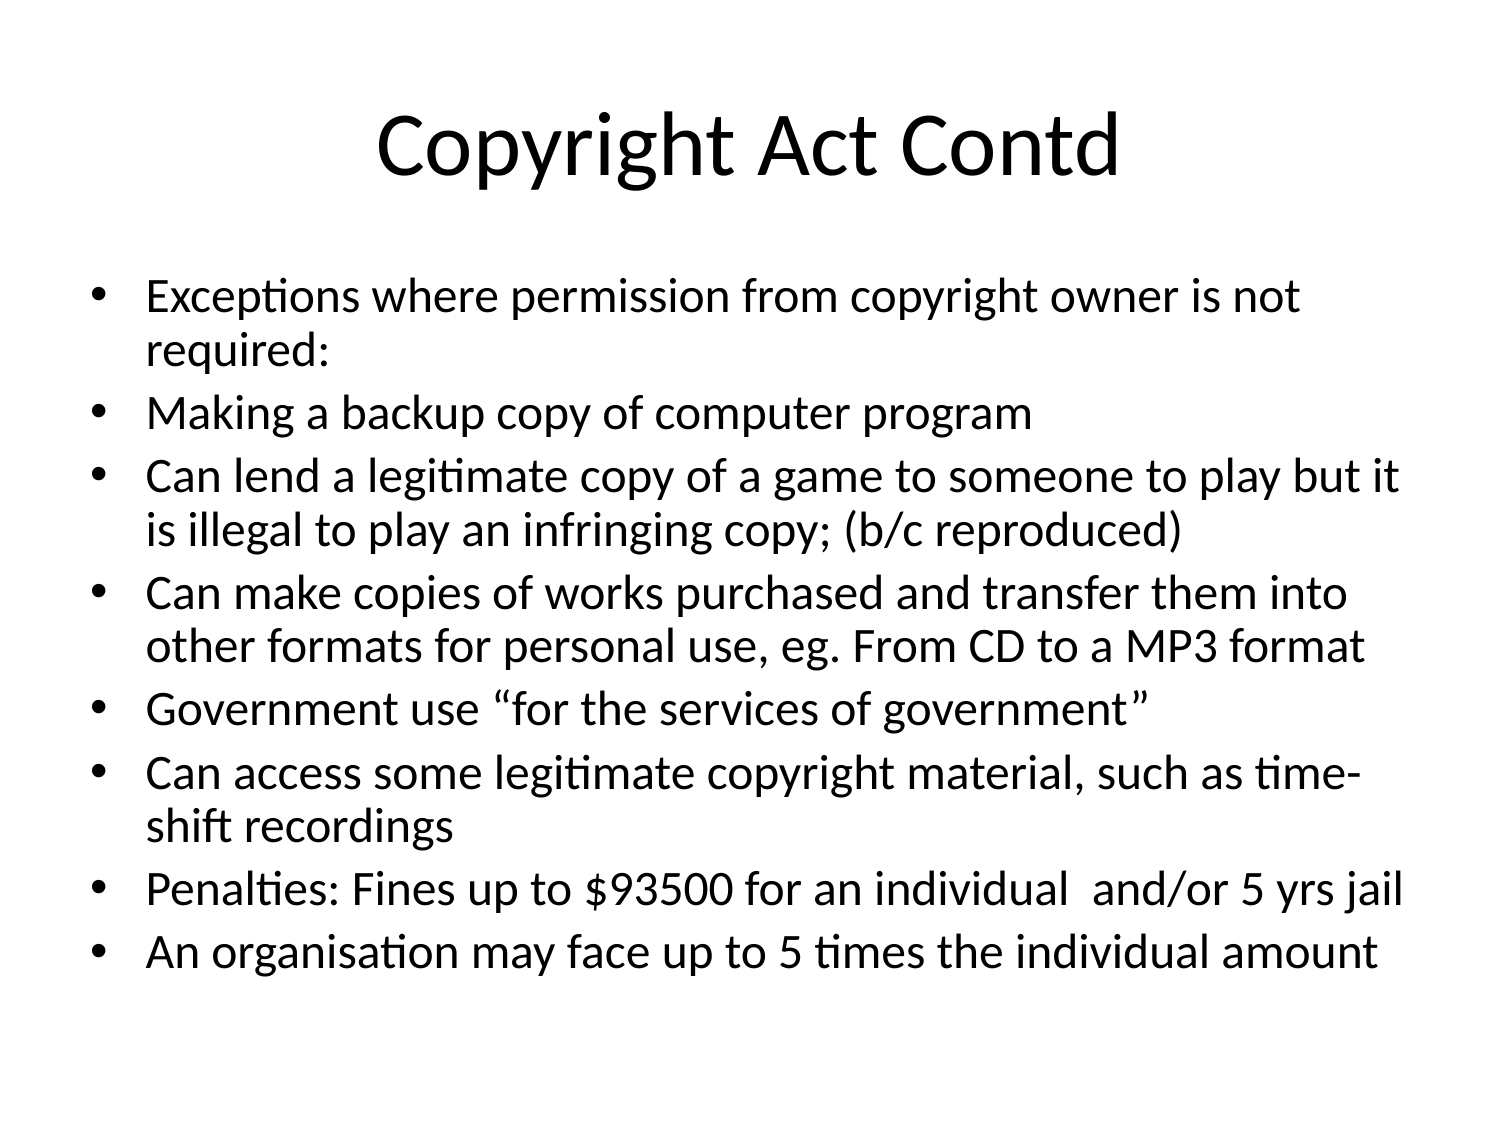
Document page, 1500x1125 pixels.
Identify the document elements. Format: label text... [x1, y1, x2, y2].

list Exceptions where permission from copyright owner is not required: Making a backup copy of computer program Can lend a legitimate copy of a game to someone to play but it is illegal to play an infringing copy; (b/c reproduced) Can make copies of works purchased and transfer them into other formats for personal use, eg. From CD to a MP3 format Government use “for the services of government” Can access some legitimate copyright material, such as time-shift recordings Penalties: Fines up to $93500 for an individual and/or 5 yrs jail An organisation may face up to 5 times the individual amount [75, 262, 1425, 1005]
title Copyright Act Contd [75, 45, 1425, 233]
